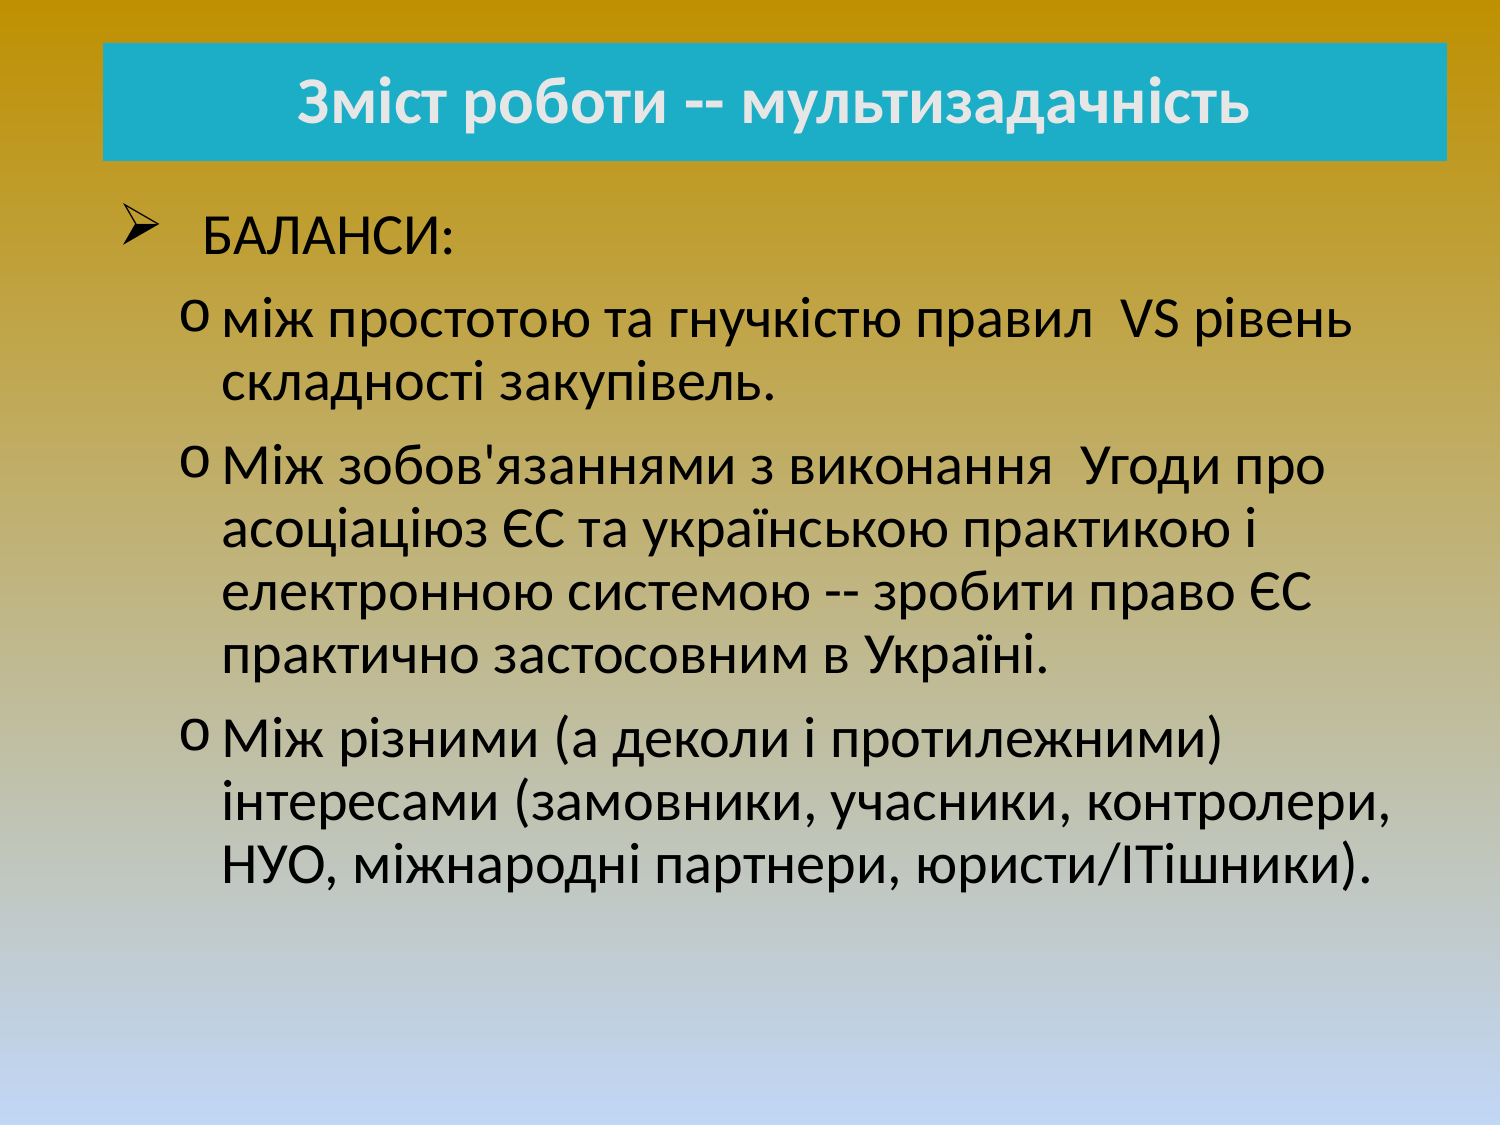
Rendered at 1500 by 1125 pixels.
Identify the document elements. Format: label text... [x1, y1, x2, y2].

title Зміст роботи -- мультизадачність [103, 42, 1447, 161]
list БАЛАНСИ: між простотою та гнучкістю правил VS рівень складності закупівель. Між зобов'язаннями з виконання Угоди про асоціаціюз ЄС та українською практикою і електронною системою -- зробити право ЄС практично застосовним в Україні. Між різними (а деколи і протилежними) інтересами (замовники, учасники, контролери, НУО, міжнародні партнери, юристи/ІТішники). [103, 196, 1424, 1047]
